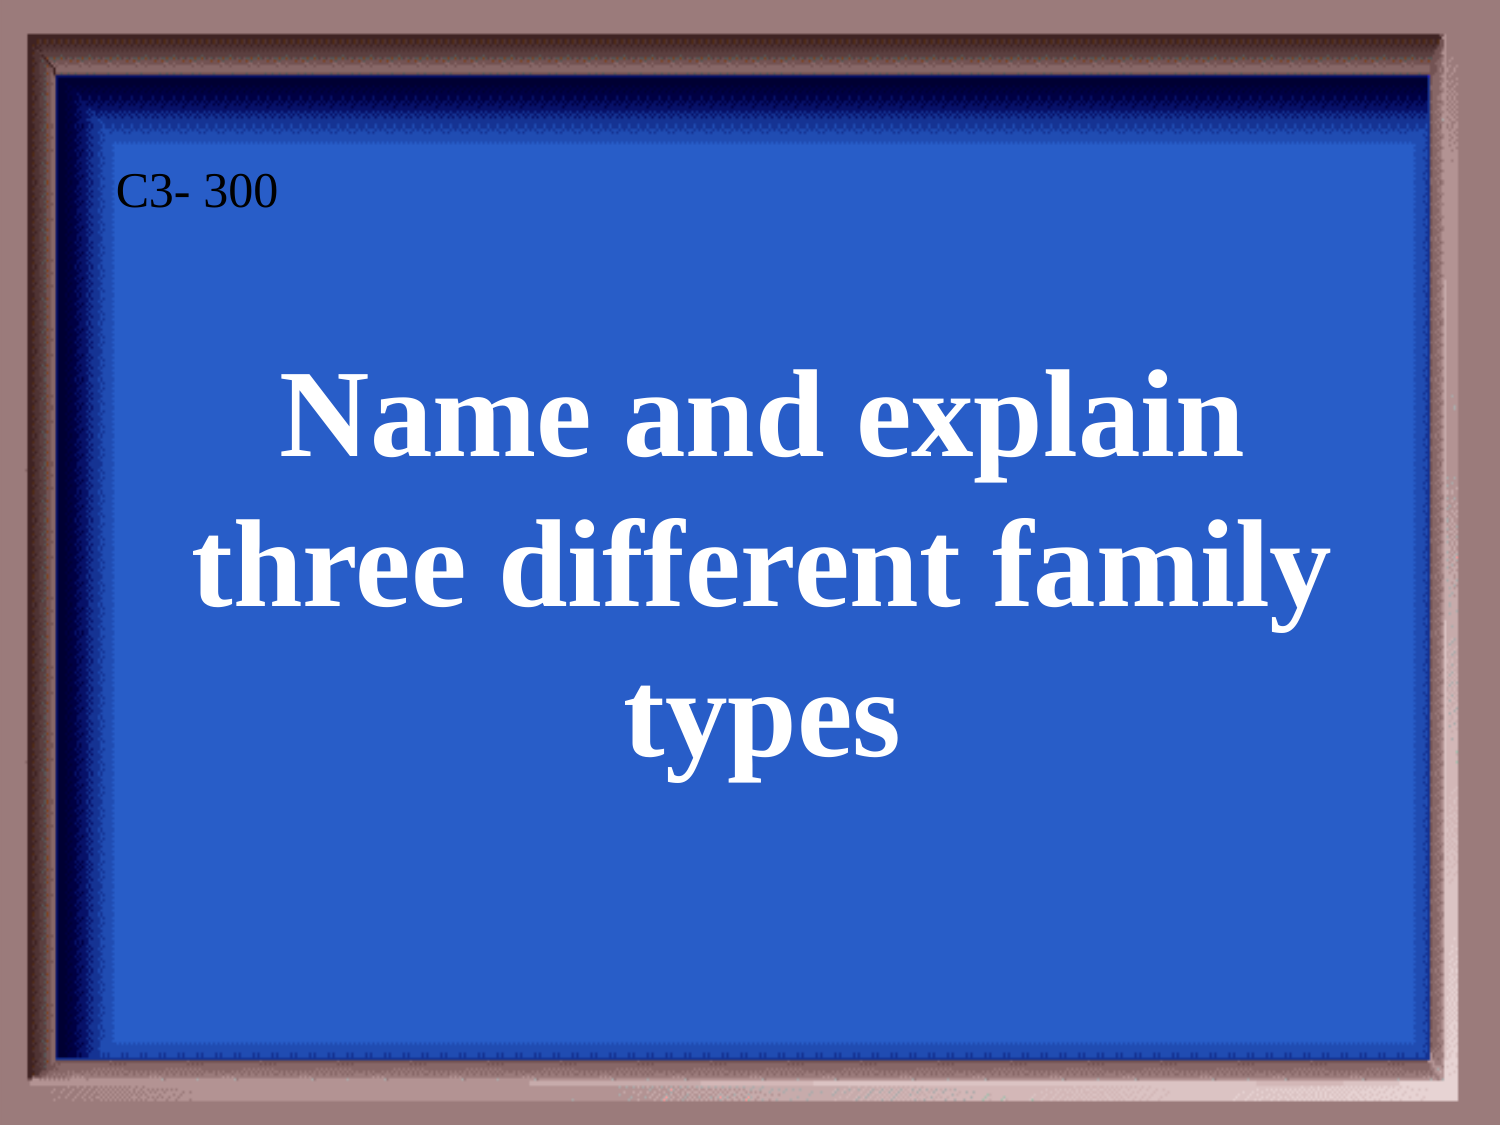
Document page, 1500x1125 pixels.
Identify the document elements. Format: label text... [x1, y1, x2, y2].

picture [0, 0, 1500, 1125]
title Name and explain three different family types [125, 462, 1400, 650]
text_box C3- 300 [100, 149, 294, 225]
